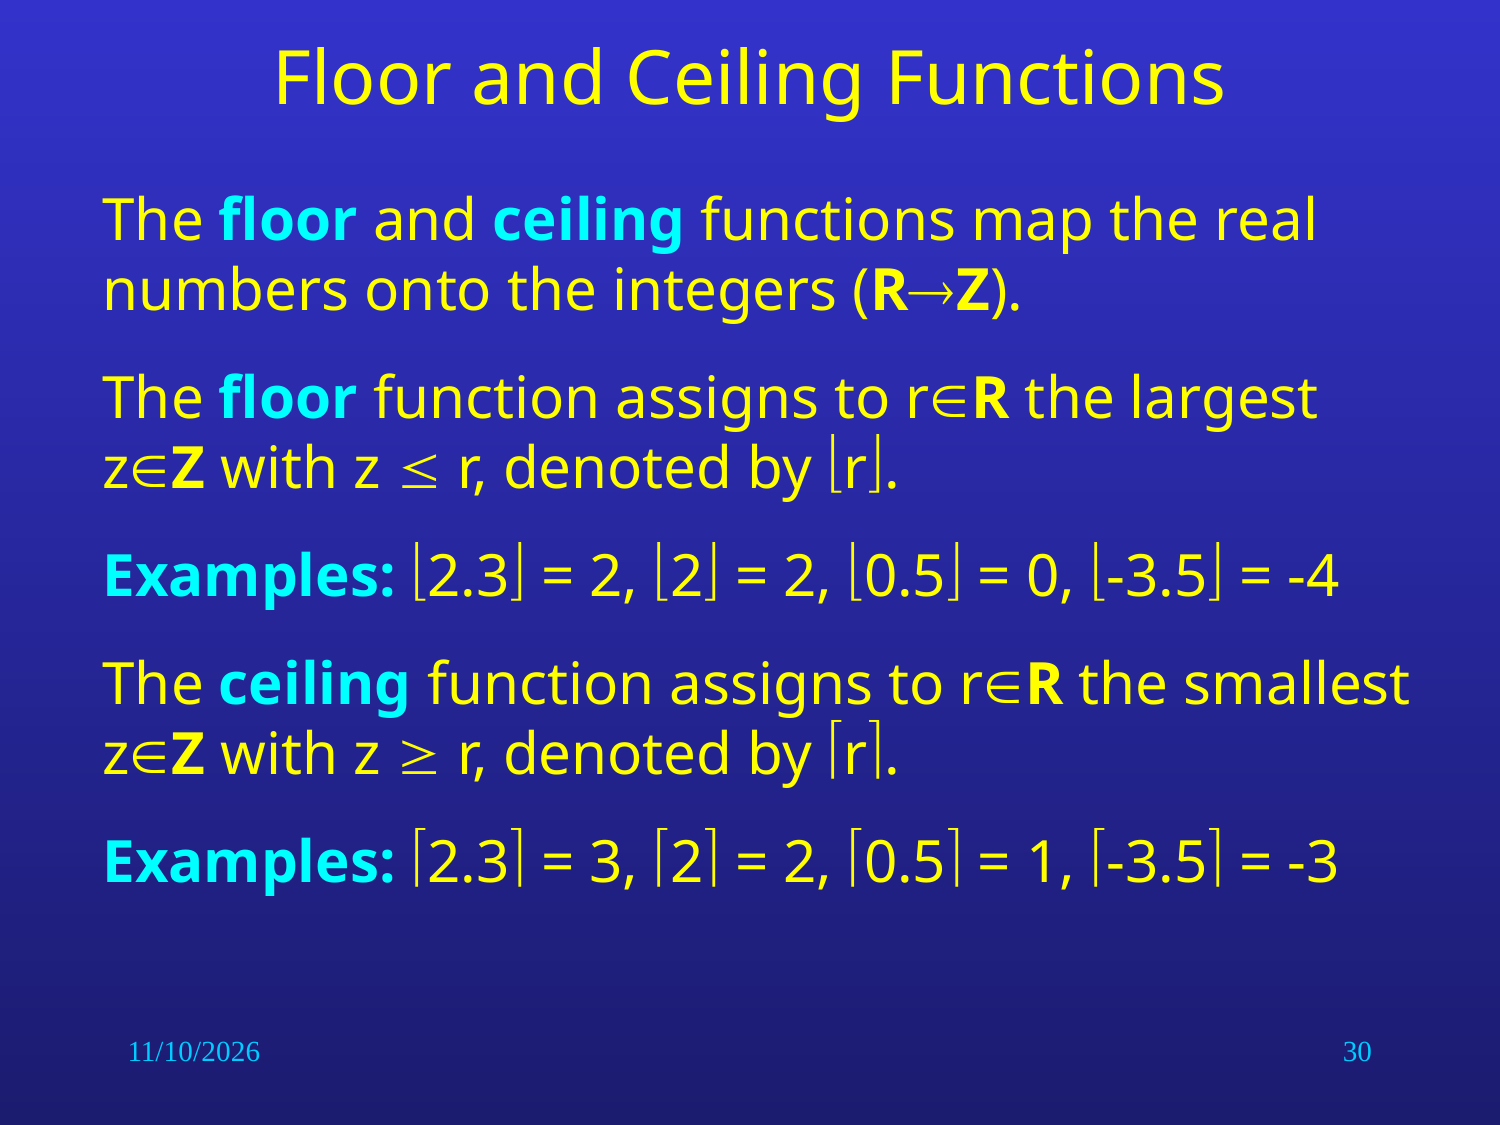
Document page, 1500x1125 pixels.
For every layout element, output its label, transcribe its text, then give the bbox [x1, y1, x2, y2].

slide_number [112, 1025, 425, 1100]
slide_number 30 [1074, 1025, 1388, 1100]
title Floor and Ceiling Functions [112, 24, 1388, 125]
list The floor and ceiling functions map the real numbers onto the integers (RZ). The floor function assigns to rR the largest zZ with z  r, denoted by r. Examples: 2.3 = 2, 2 = 2, 0.5 = 0, -3.5 = -4 The ceiling function assigns to rR the smallest zZ with z  r, denoted by r. Examples: 2.3 = 3, 2 = 2, 0.5 = 1, -3.5 = -3 [87, 174, 1450, 988]
